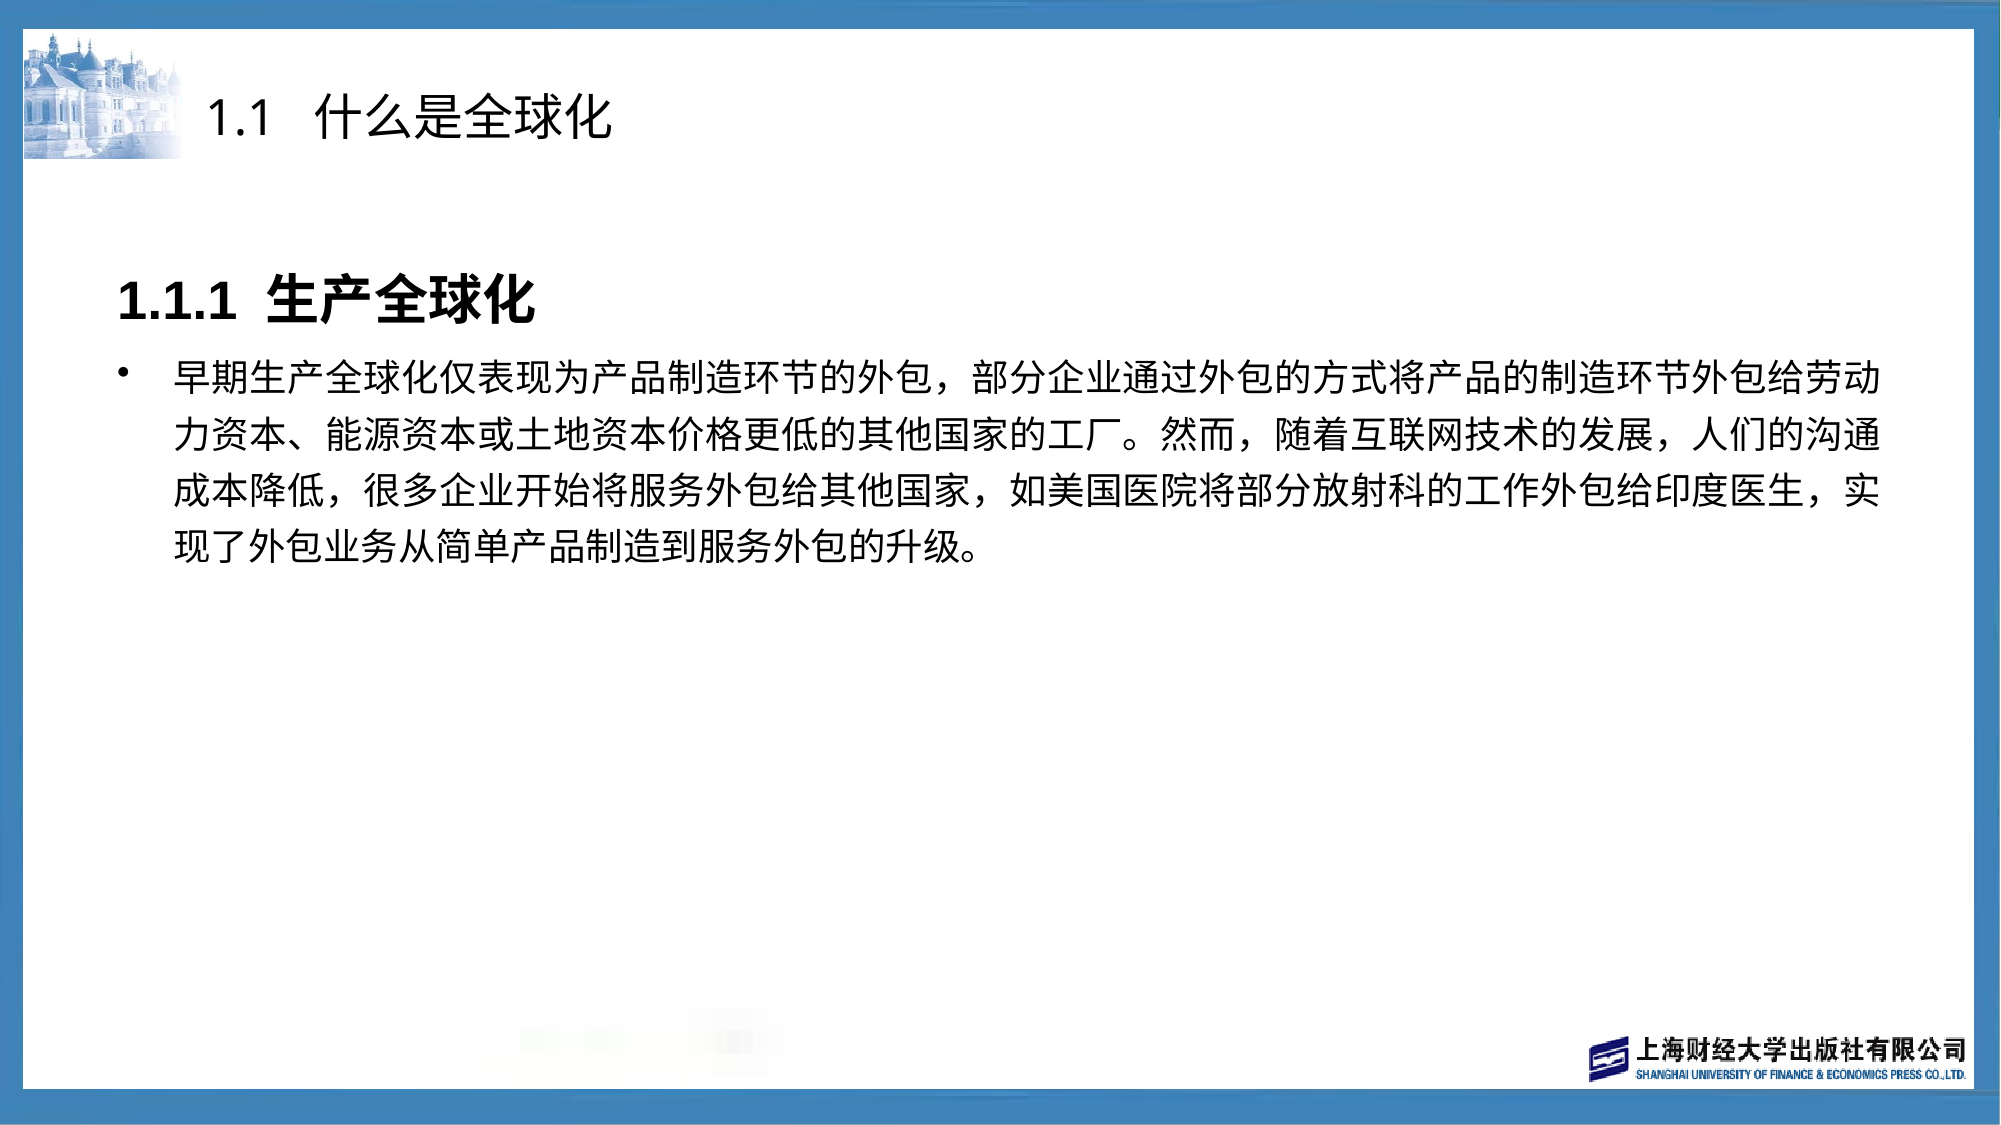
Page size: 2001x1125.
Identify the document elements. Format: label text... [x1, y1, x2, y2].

picture [0, 0, 2001, 1125]
list 1.1.1 生产全球化 早期生产全球化仅表现为产品制造环节的外包，部分企业通过外包的方式将产品的制造环节外包给劳动力资本、能源资本或土地资本价格更低的其他国家的工厂。然而，随着互联网技术的发展，人们的沟通成本降低，很多企业开始将服务外包给其他国家，如美国医院将部分放射科的工作外包给印度医生，实现了外包业务从简单产品制造到服务外包的升级。 [102, 241, 1898, 1065]
title 1.1 什么是全球化 [190, 64, 1547, 168]
